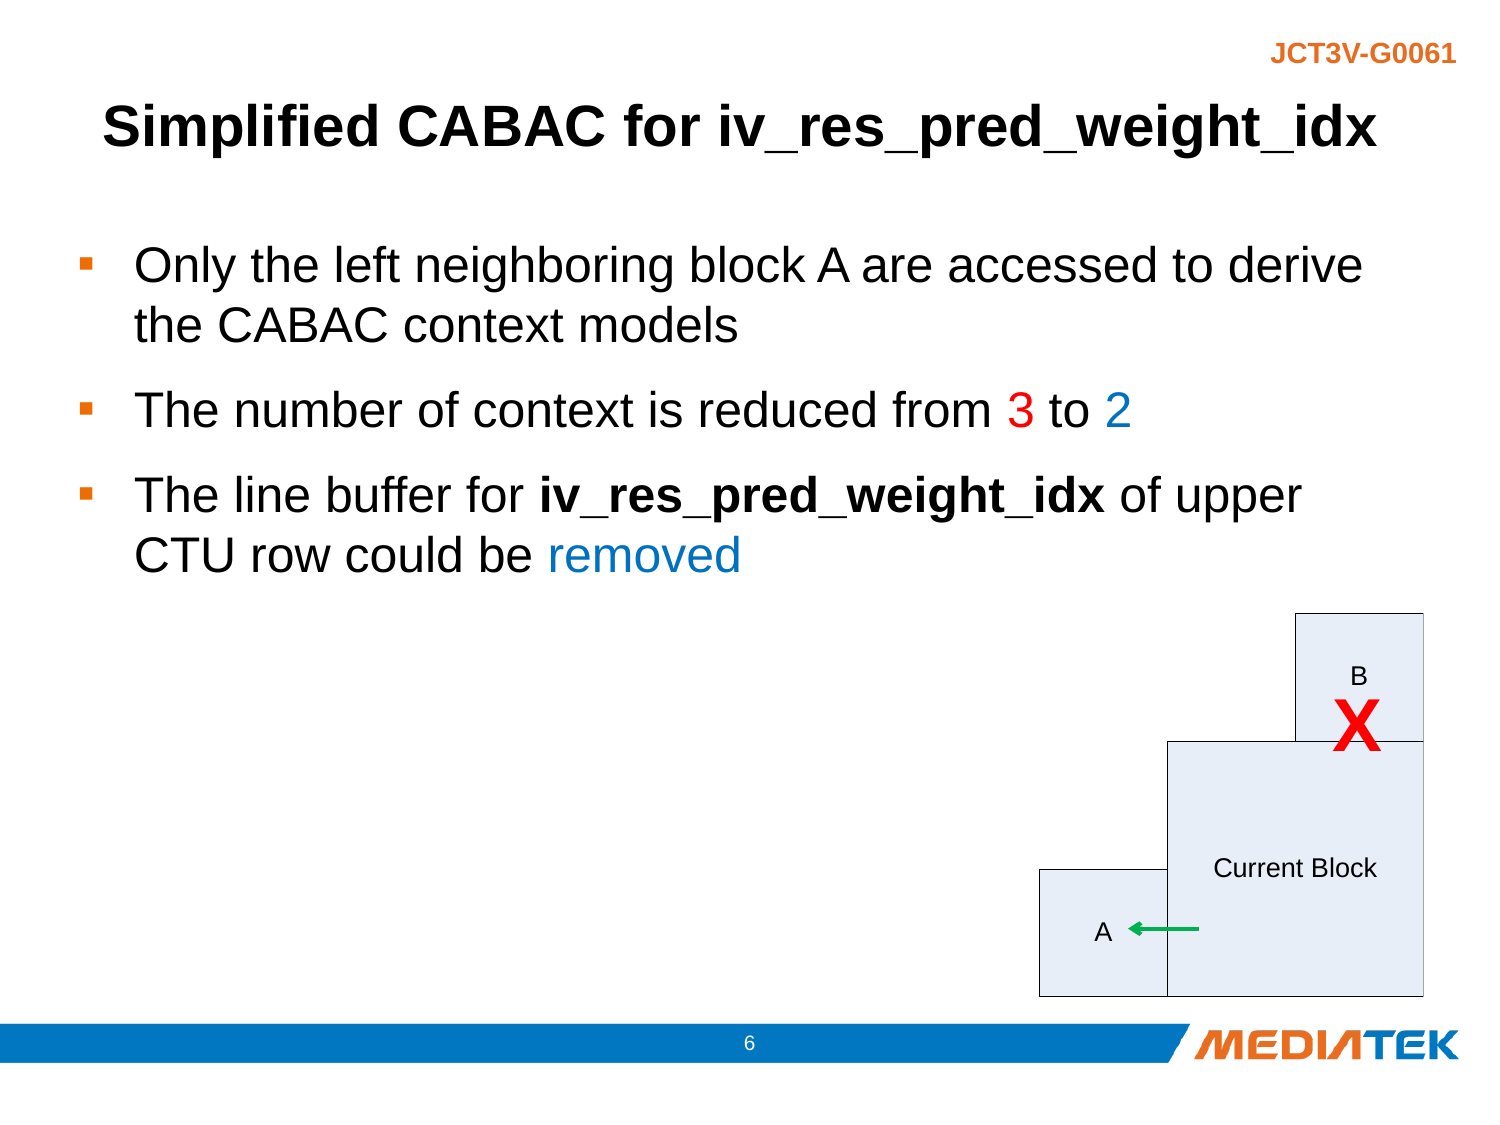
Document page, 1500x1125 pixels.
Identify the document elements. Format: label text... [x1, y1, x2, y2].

text_box X [1428, 669, 1436, 774]
picture [789, 1023, 1459, 1063]
list Only the left neighboring block A are accessed to derive the CABAC context models The number of context is reduced from 3 to 2 The line buffer for iv_res_pred_weight_idx of upper CTU row could be removed [62, 224, 1424, 1051]
picture [1035, 609, 1424, 1000]
picture [0, 1023, 711, 1063]
title Simplified CABAC for iv_res_pred_weight_idx [87, 46, 1410, 201]
slide_number 5 [711, 1022, 789, 1090]
